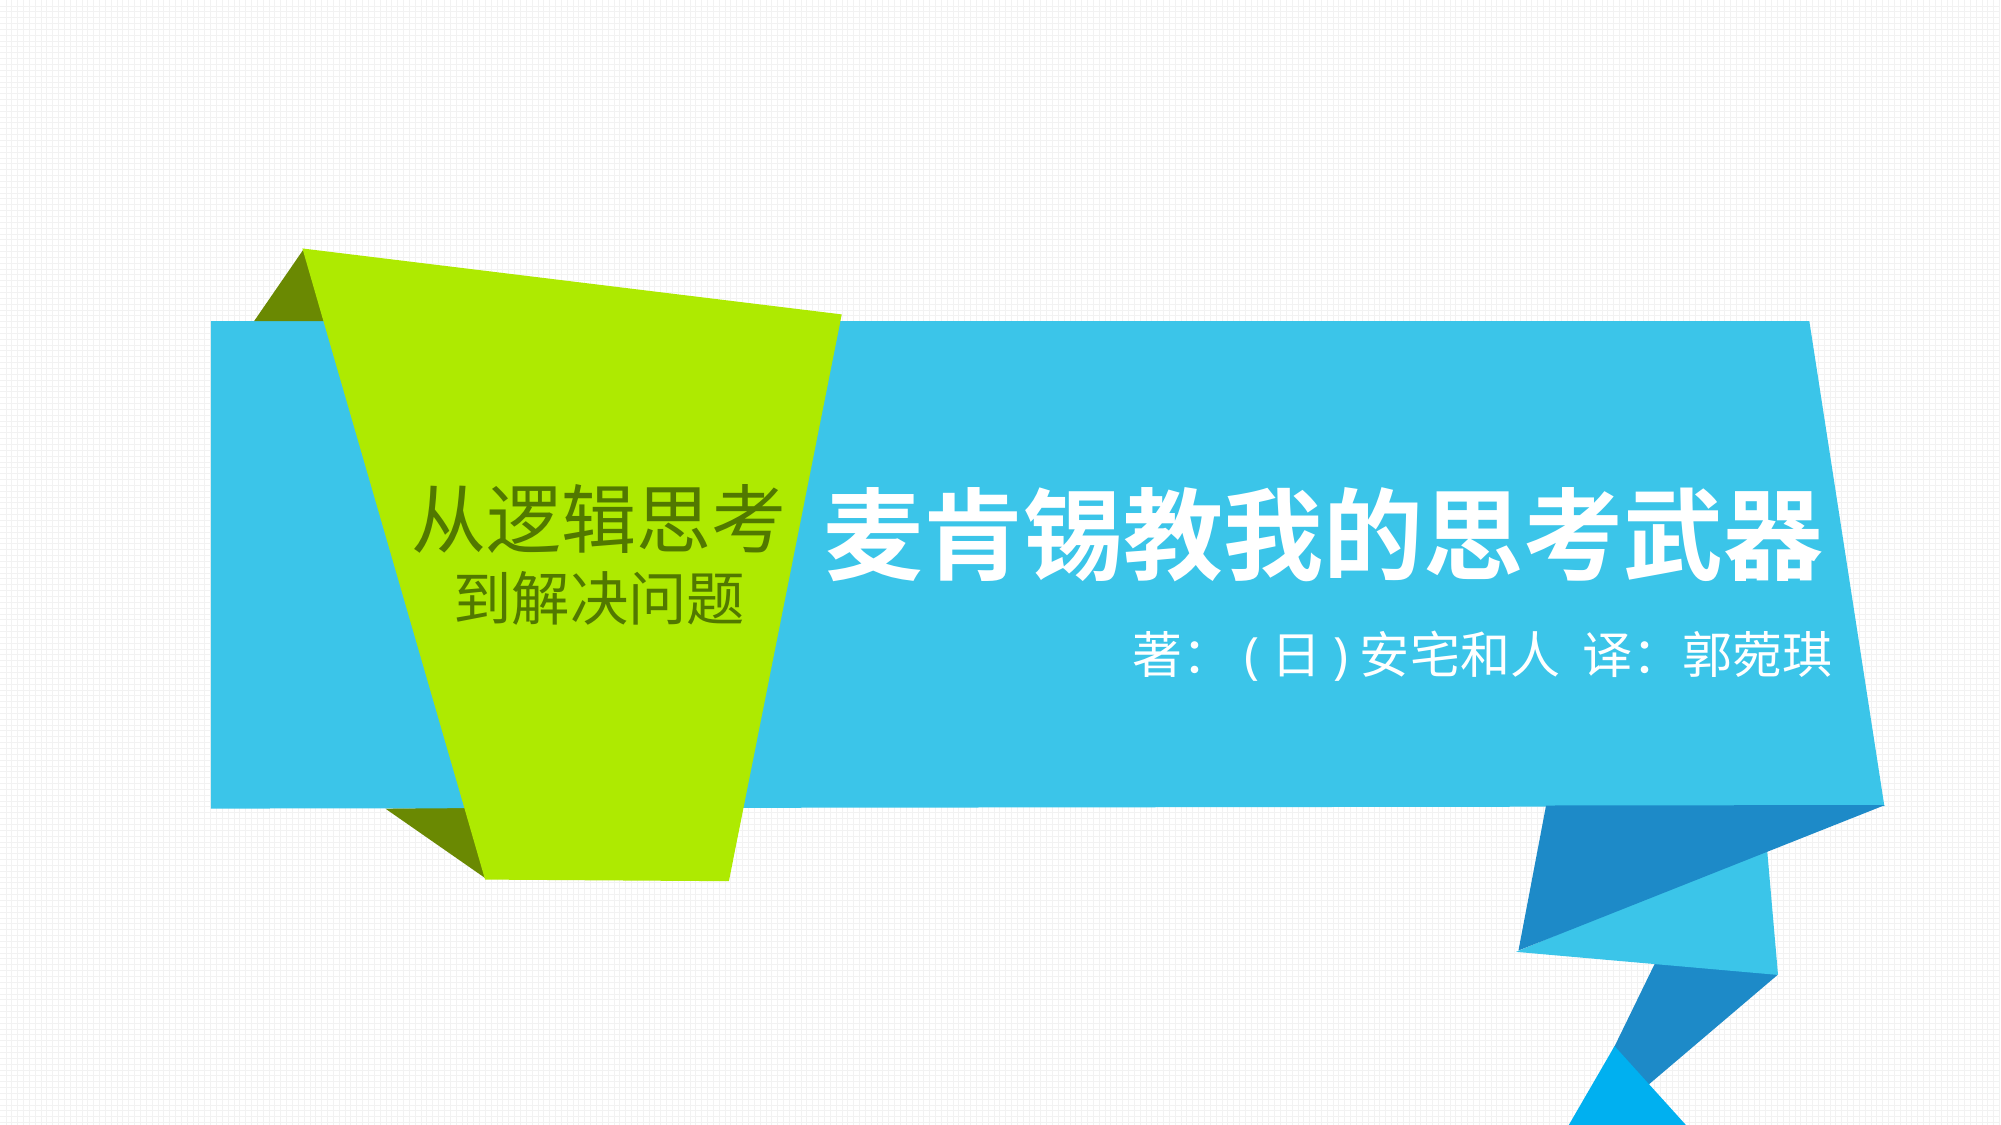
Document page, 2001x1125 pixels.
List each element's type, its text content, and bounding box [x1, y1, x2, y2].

text_box [302, 248, 842, 572]
text_box [415, 640, 777, 882]
text_box [744, 489, 1886, 809]
text_box [1567, 1044, 1688, 1125]
text_box 从逻辑思考 到解决问题 [396, 464, 802, 640]
text_box 著：(日)安宅和人 译：郭菀琪 [1117, 615, 1848, 691]
text_box [813, 320, 1833, 464]
text_box [252, 249, 323, 323]
text_box [1614, 965, 1778, 1084]
text_box [209, 320, 464, 810]
text_box 麦肯锡教我的思考武器 [808, 464, 1839, 600]
text_box [1515, 853, 1780, 977]
text_box [385, 810, 484, 879]
text_box [1517, 804, 1886, 953]
